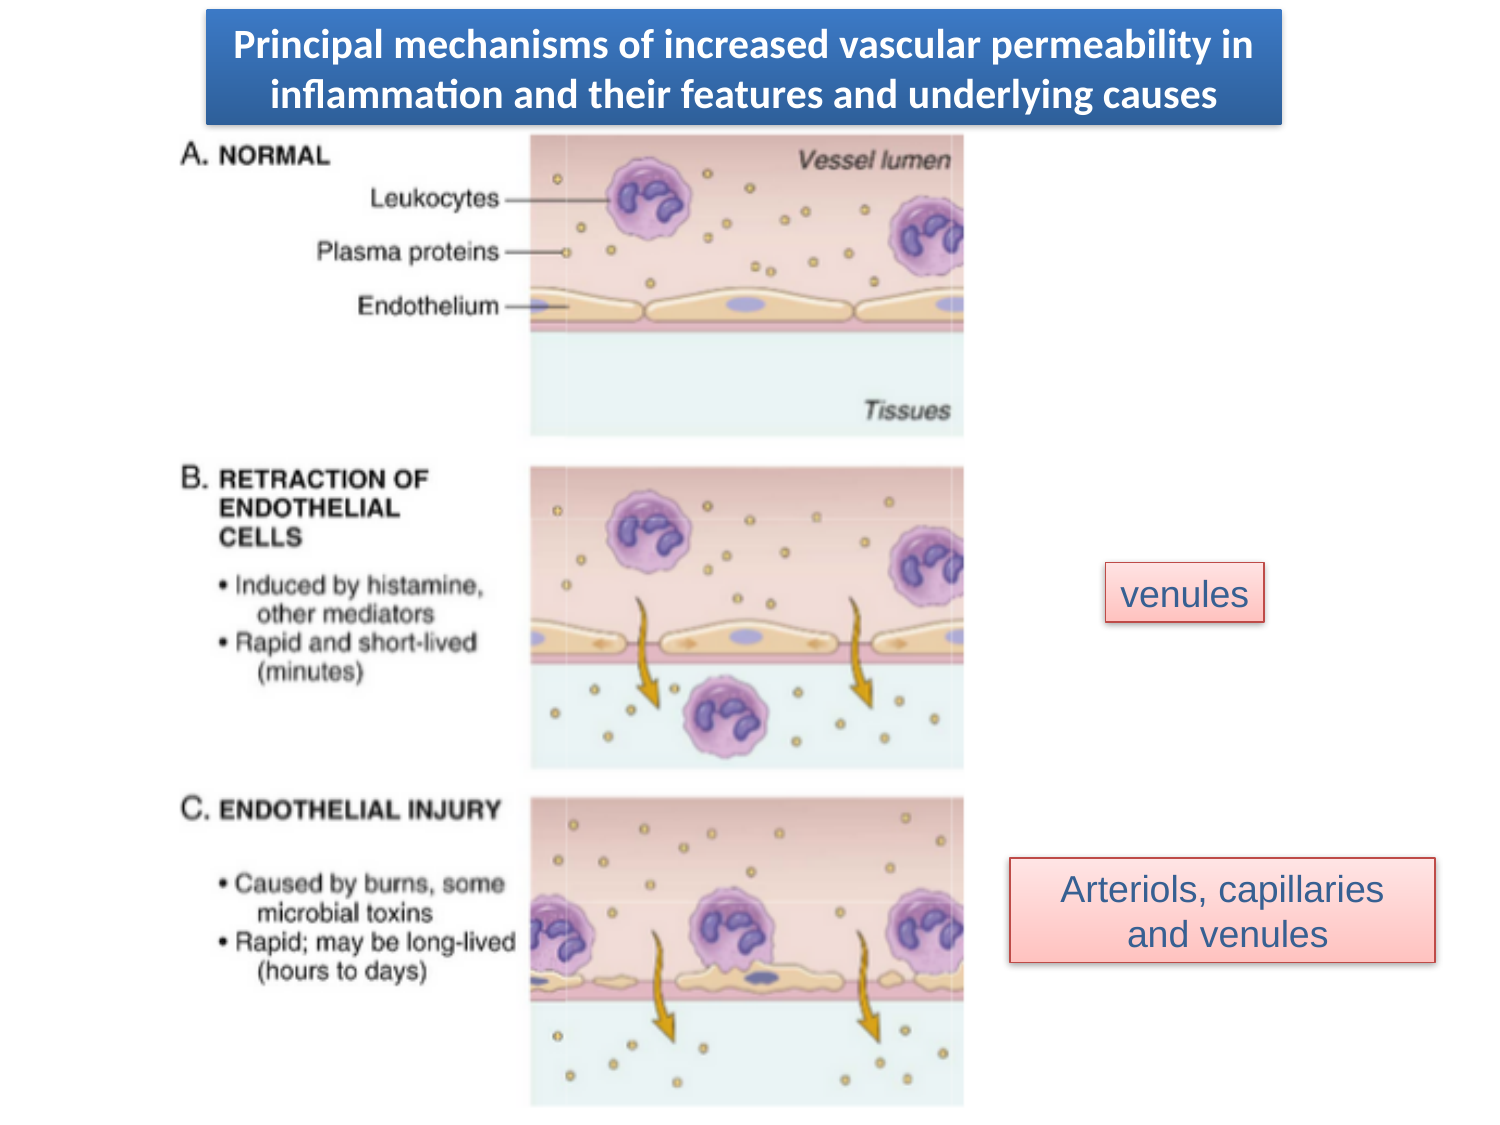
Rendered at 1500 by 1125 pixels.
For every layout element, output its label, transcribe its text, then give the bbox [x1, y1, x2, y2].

text_box Principal mechanisms of increased vascular permeability in inflammation and their features and underlying causes [206, 9, 1282, 125]
picture [159, 101, 1011, 1125]
text_box venules [1105, 562, 1265, 623]
text_box Arteriols, capillaries and venules [1015, 857, 1436, 963]
